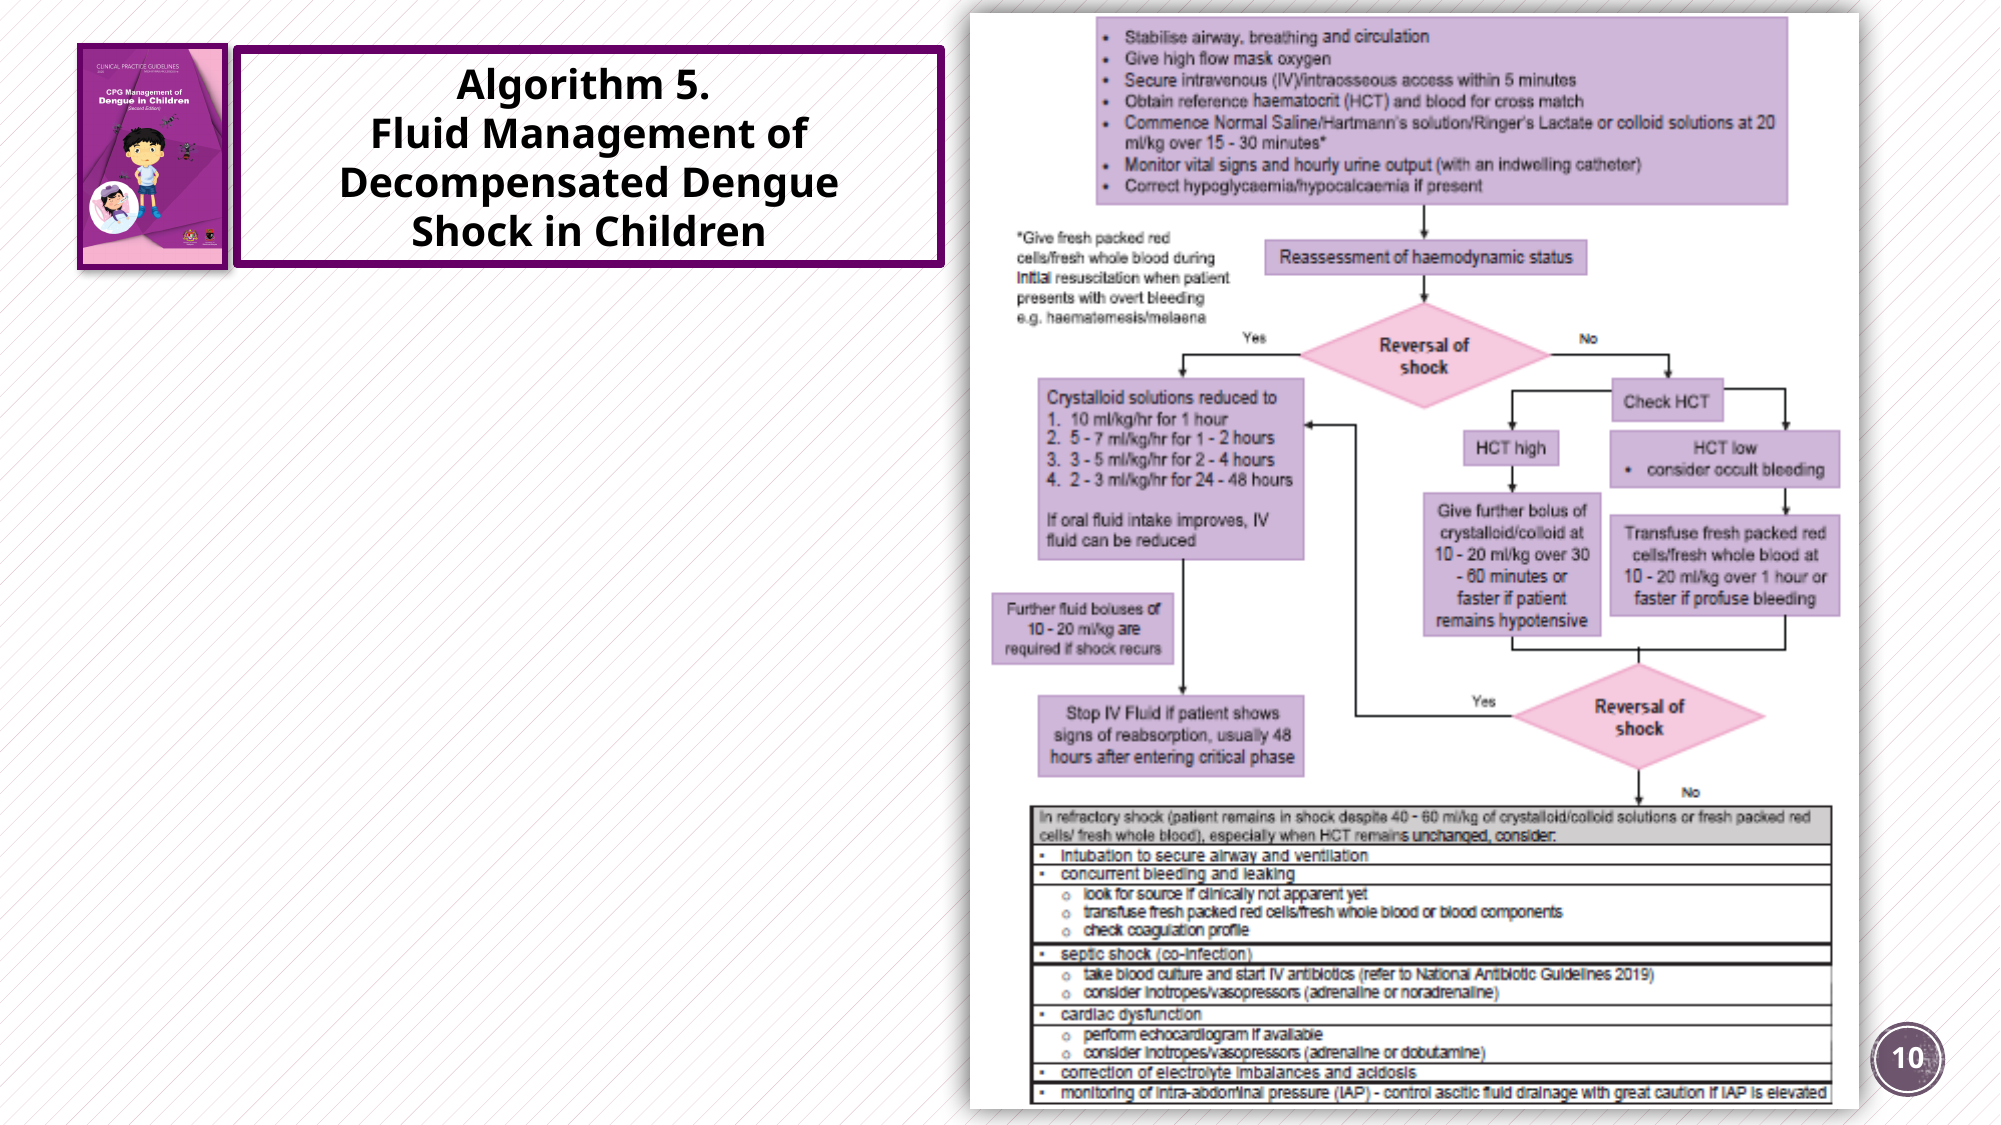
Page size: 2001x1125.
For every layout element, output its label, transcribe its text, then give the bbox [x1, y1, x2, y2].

picture [83, 49, 222, 264]
slide_number 10 [1880, 1028, 1961, 1089]
text_box Algorithm 5. Fluid Management of Decompensated Dengue Shock in Children [237, 49, 941, 264]
picture [970, 13, 1859, 1109]
